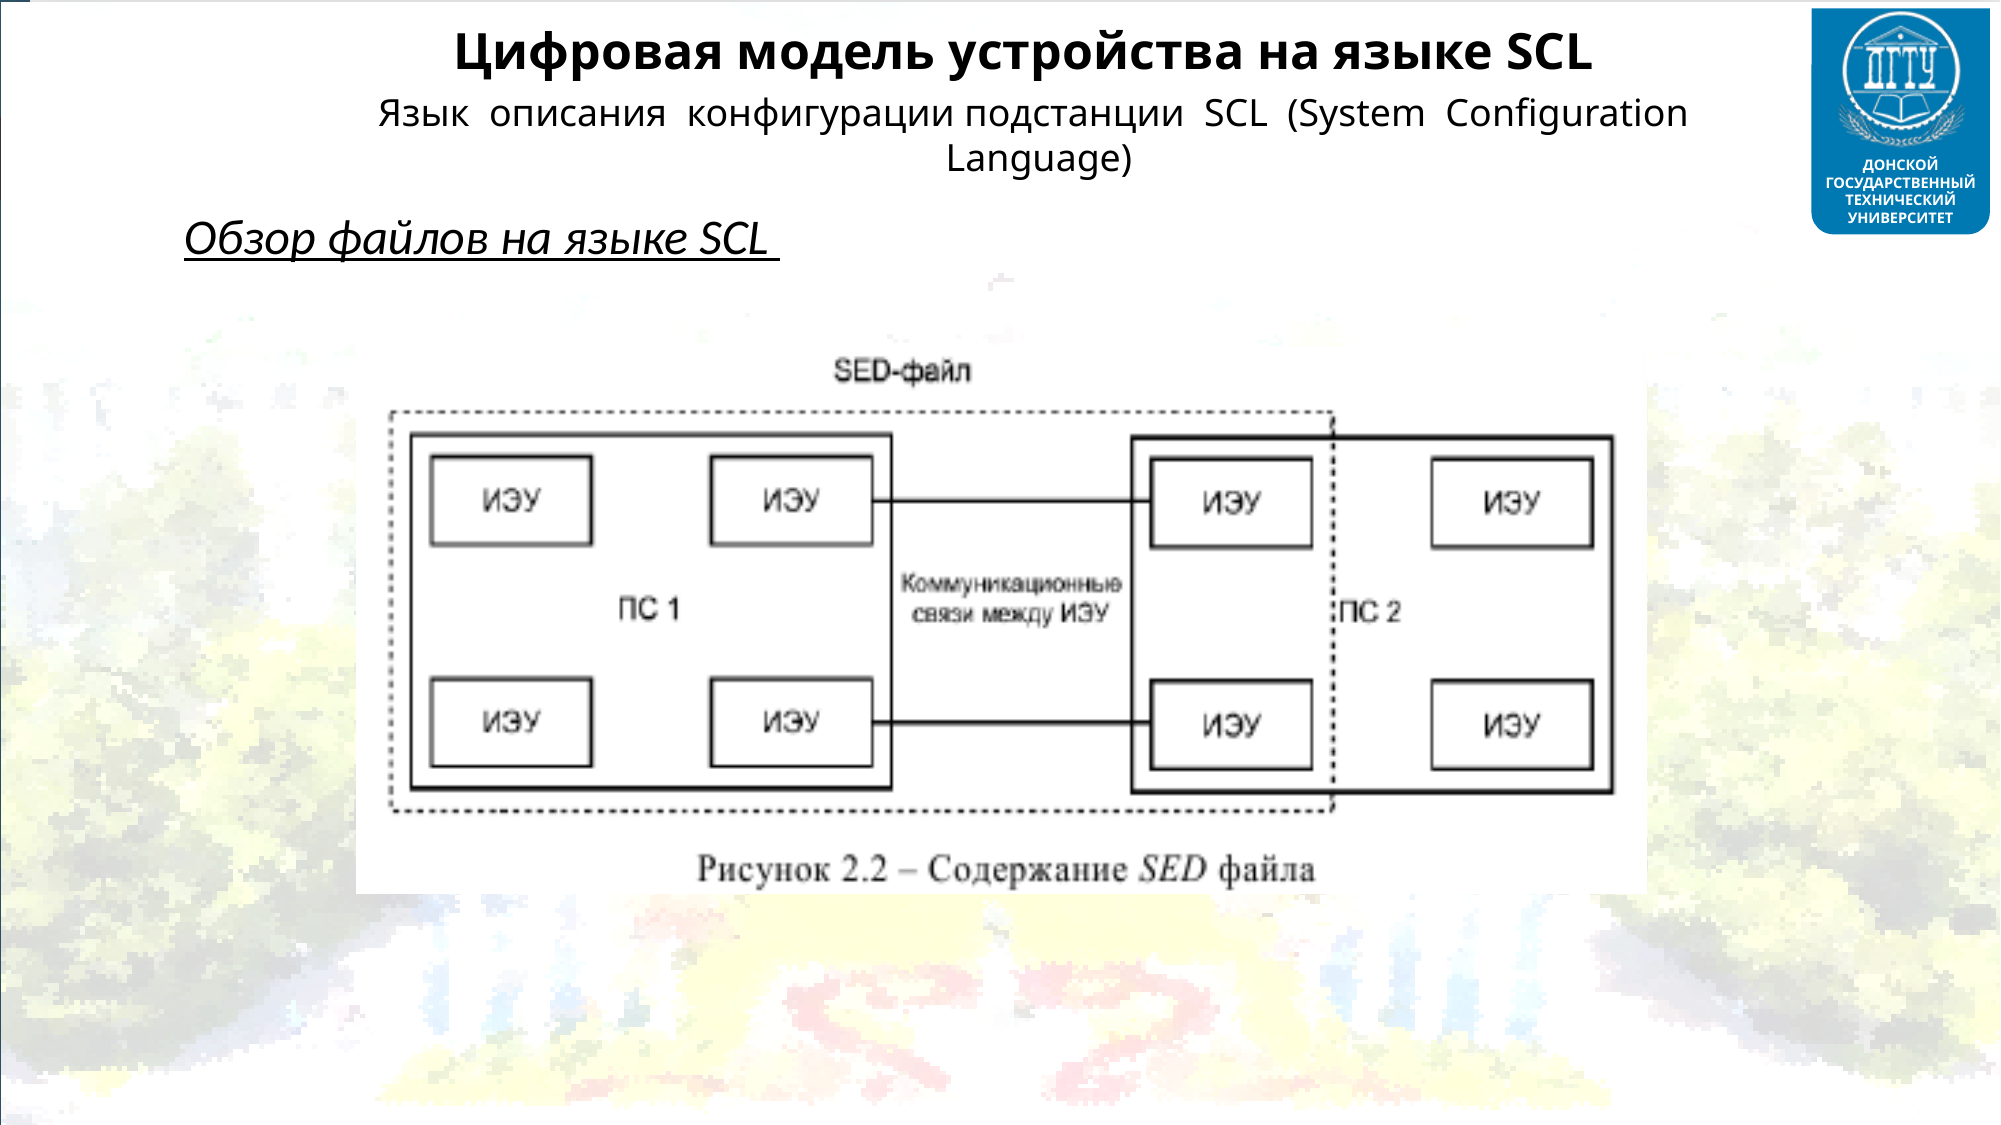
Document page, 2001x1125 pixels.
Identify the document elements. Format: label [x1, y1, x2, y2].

picture [1, 2, 2000, 1125]
text_box [1801, 8, 2000, 236]
